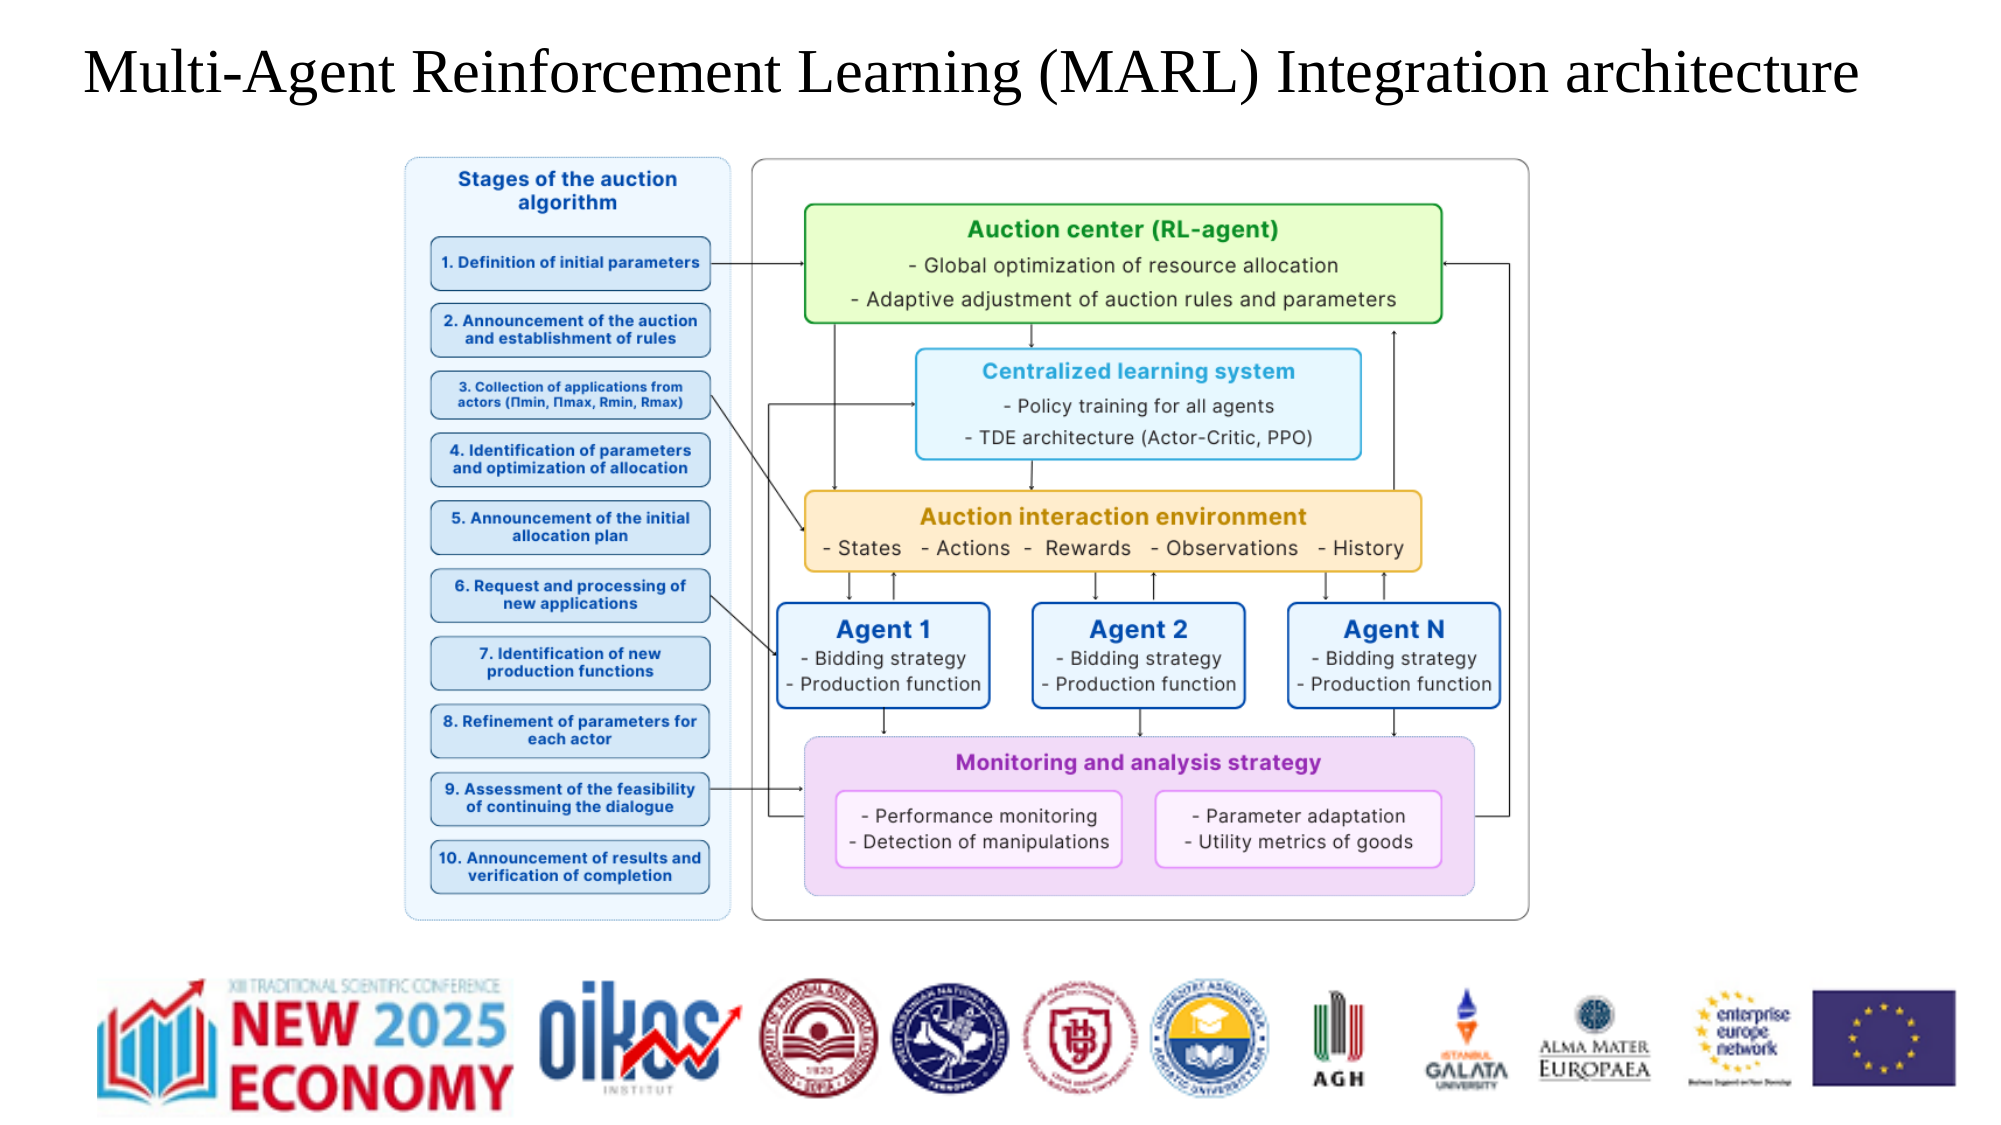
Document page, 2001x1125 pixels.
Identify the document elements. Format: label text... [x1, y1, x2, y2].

title Multi-Agent Reinforcement Learning (MARL) Integration architecture [68, 0, 1932, 145]
picture [97, 964, 1986, 1125]
picture [393, 144, 1538, 929]
